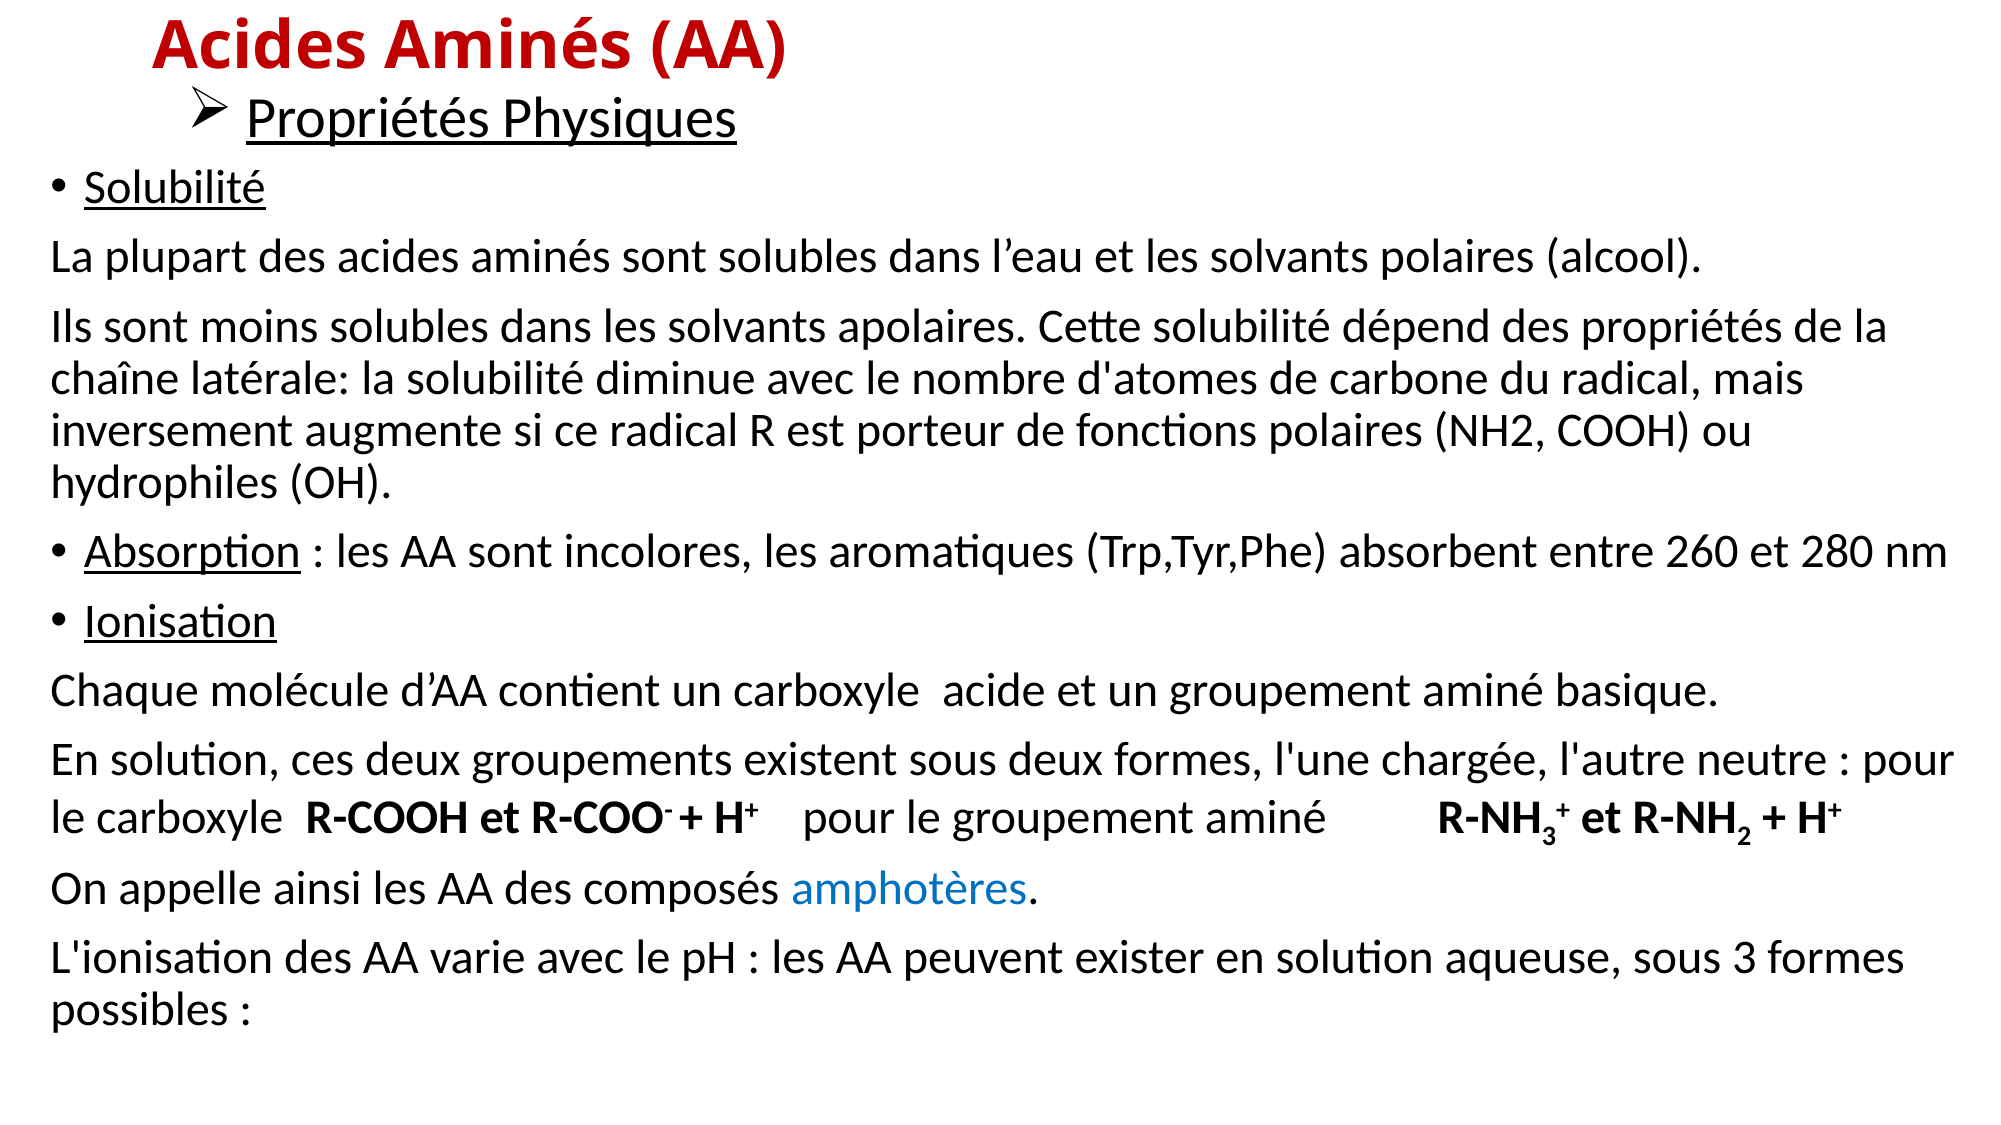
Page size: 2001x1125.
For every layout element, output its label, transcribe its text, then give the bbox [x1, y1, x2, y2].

text_box Acides Aminés (AA) [137, 0, 1863, 95]
text_box Solubilité La plupart des acides aminés sont solubles dans l’eau et les solvants polaires (alcool). Ils sont moins solubles dans les solvants apolaires. Cette solubilité dépend des propriétés de la chaîne latérale: la solubilité diminue avec le nombre d'atomes de carbone du radical, mais inversement augmente si ce radical R est porteur de fonctions polaires (NH2, COOH) ou hydrophiles (OH). Absorption : les AA sont incolores, les aromatiques (Trp,Tyr,Phe) absorbent entre 260 et 280 nm Ionisation Chaque molécule d’AA contient un carboxyle acide et un groupement aminé basique. En solution, ces deux groupements existent sous deux formes, l'une chargée, l'autre neutre : pour le carboxyle R-COOH et R-COO- + H+ pour le groupement aminé R-NH3+ et R-NH2 + H+ On appelle ainsi les AA des composés amphotères. L'ionisation des AA varie avec le pH : les AA peuvent exister en solution aqueuse, sous 3 formes possibles : [35, 154, 1975, 1125]
text_box Propriétés Physiques [171, 79, 1897, 174]
